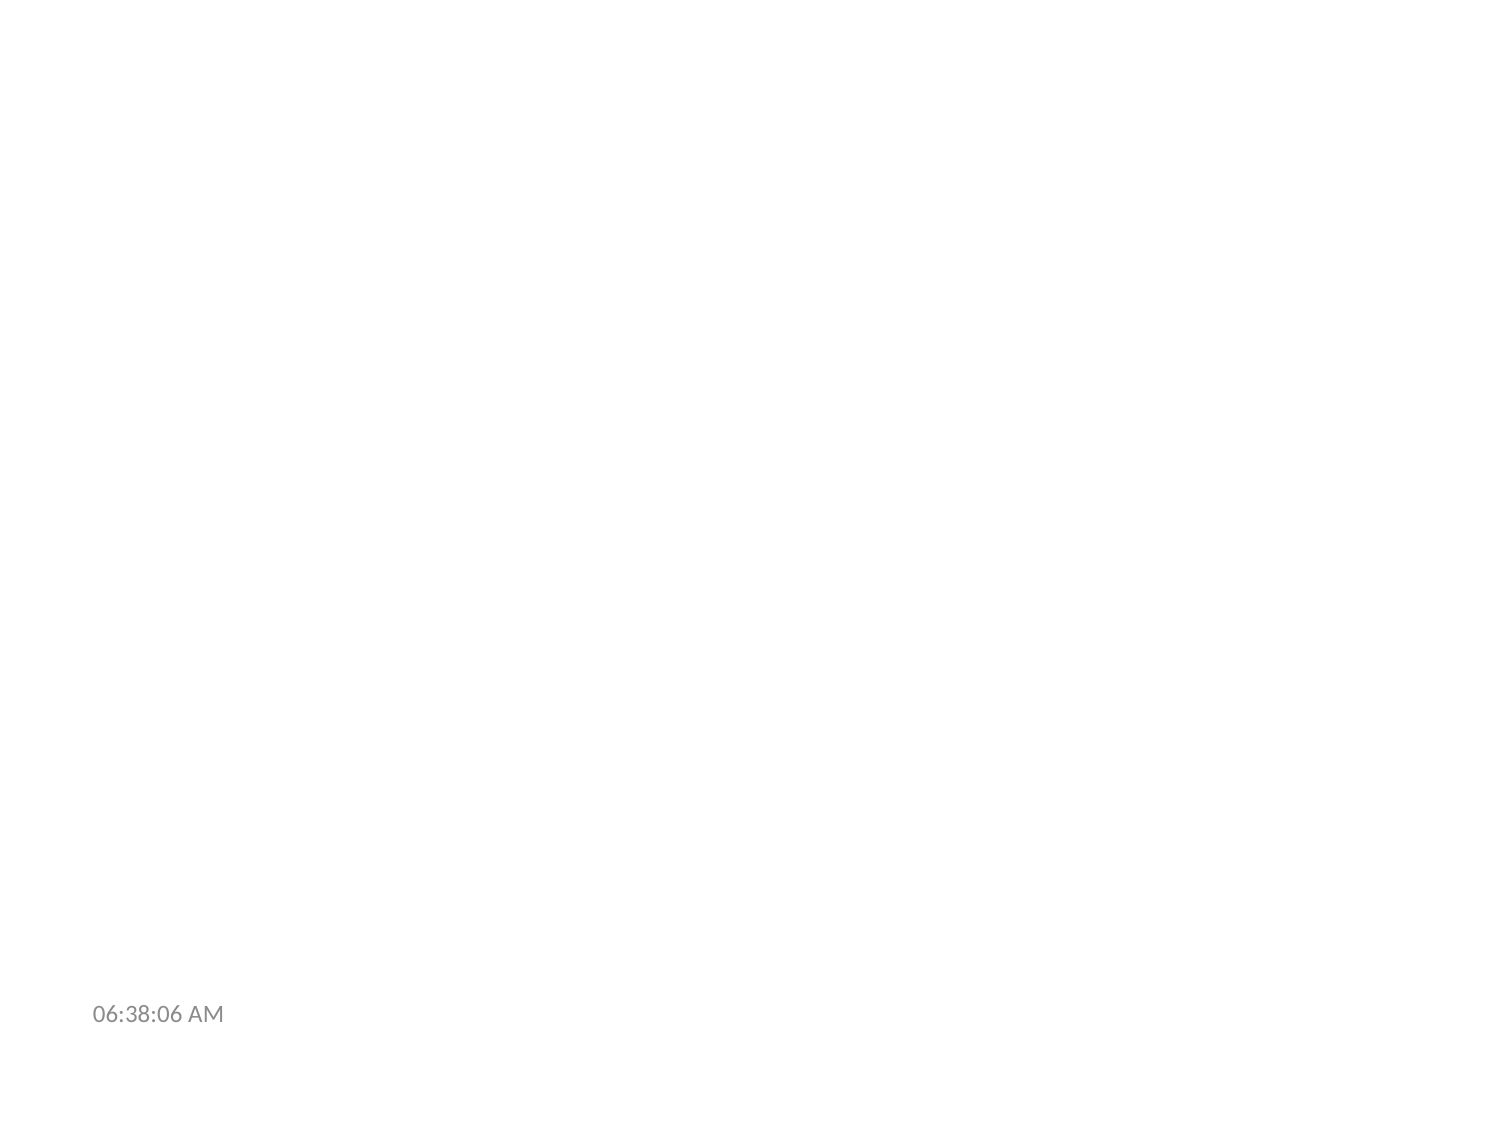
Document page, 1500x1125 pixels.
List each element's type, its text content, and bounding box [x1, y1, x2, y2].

text_box 3:35:09 PM [77, 982, 428, 1043]
